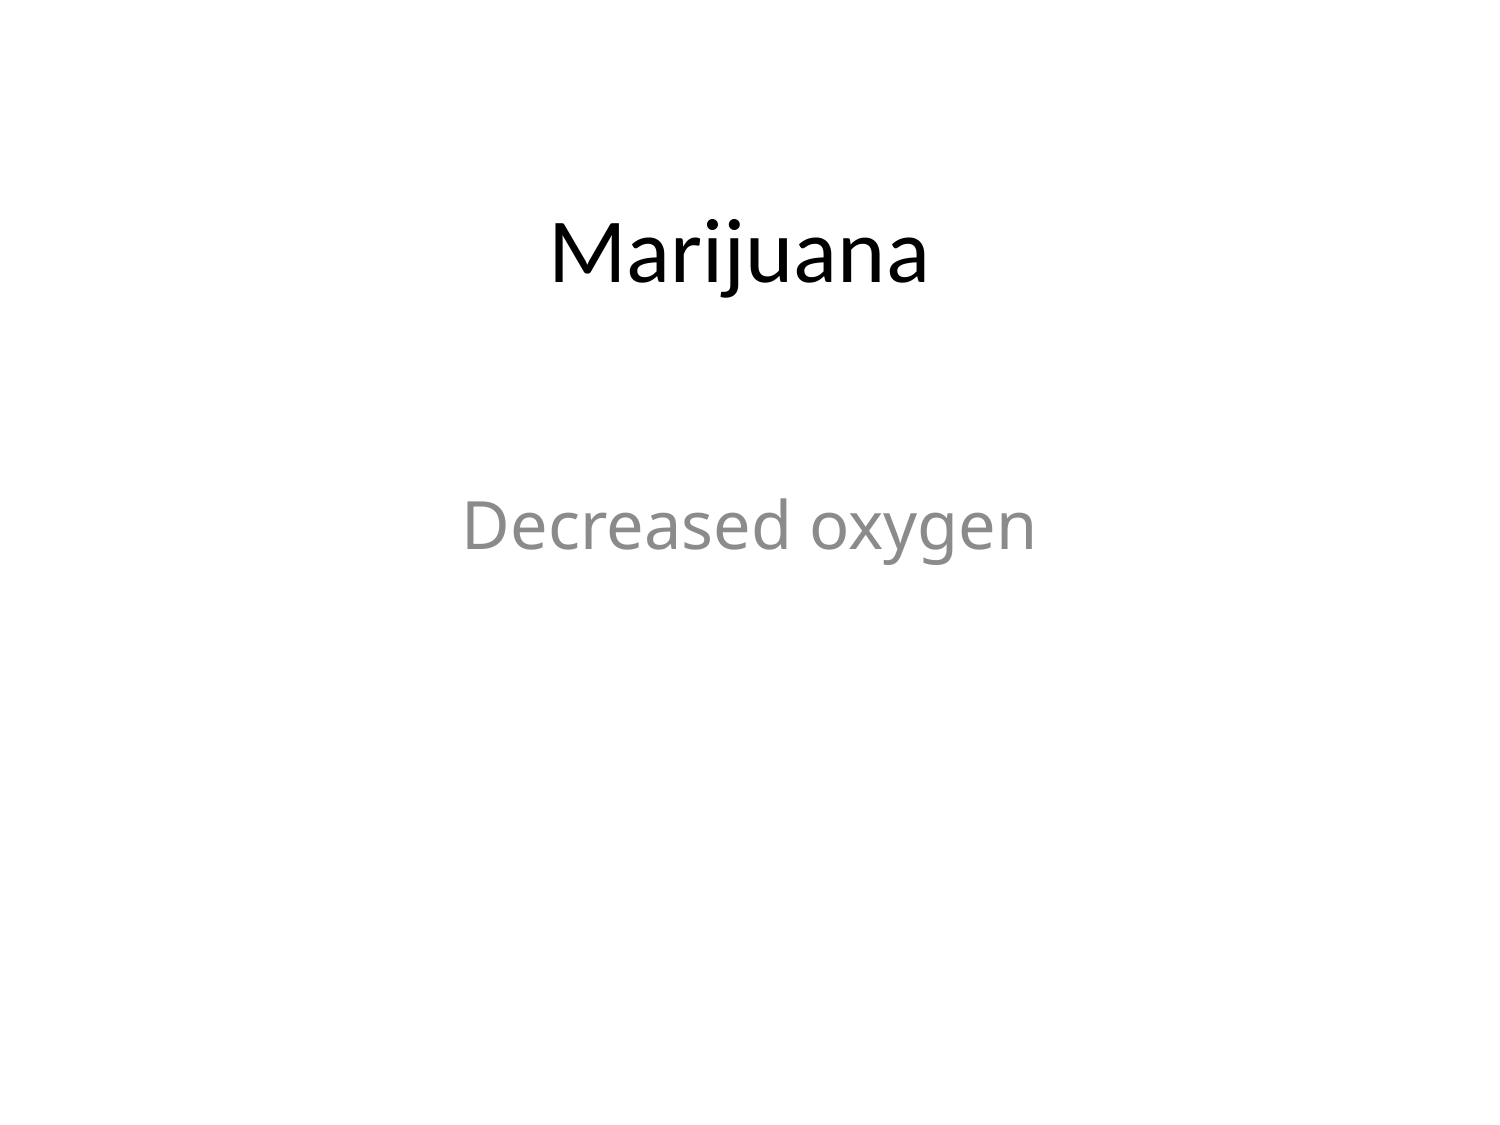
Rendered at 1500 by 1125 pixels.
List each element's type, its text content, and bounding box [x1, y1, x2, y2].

title Marijuana [112, 125, 1388, 367]
subtitle Decreased oxygen [225, 474, 1275, 763]
